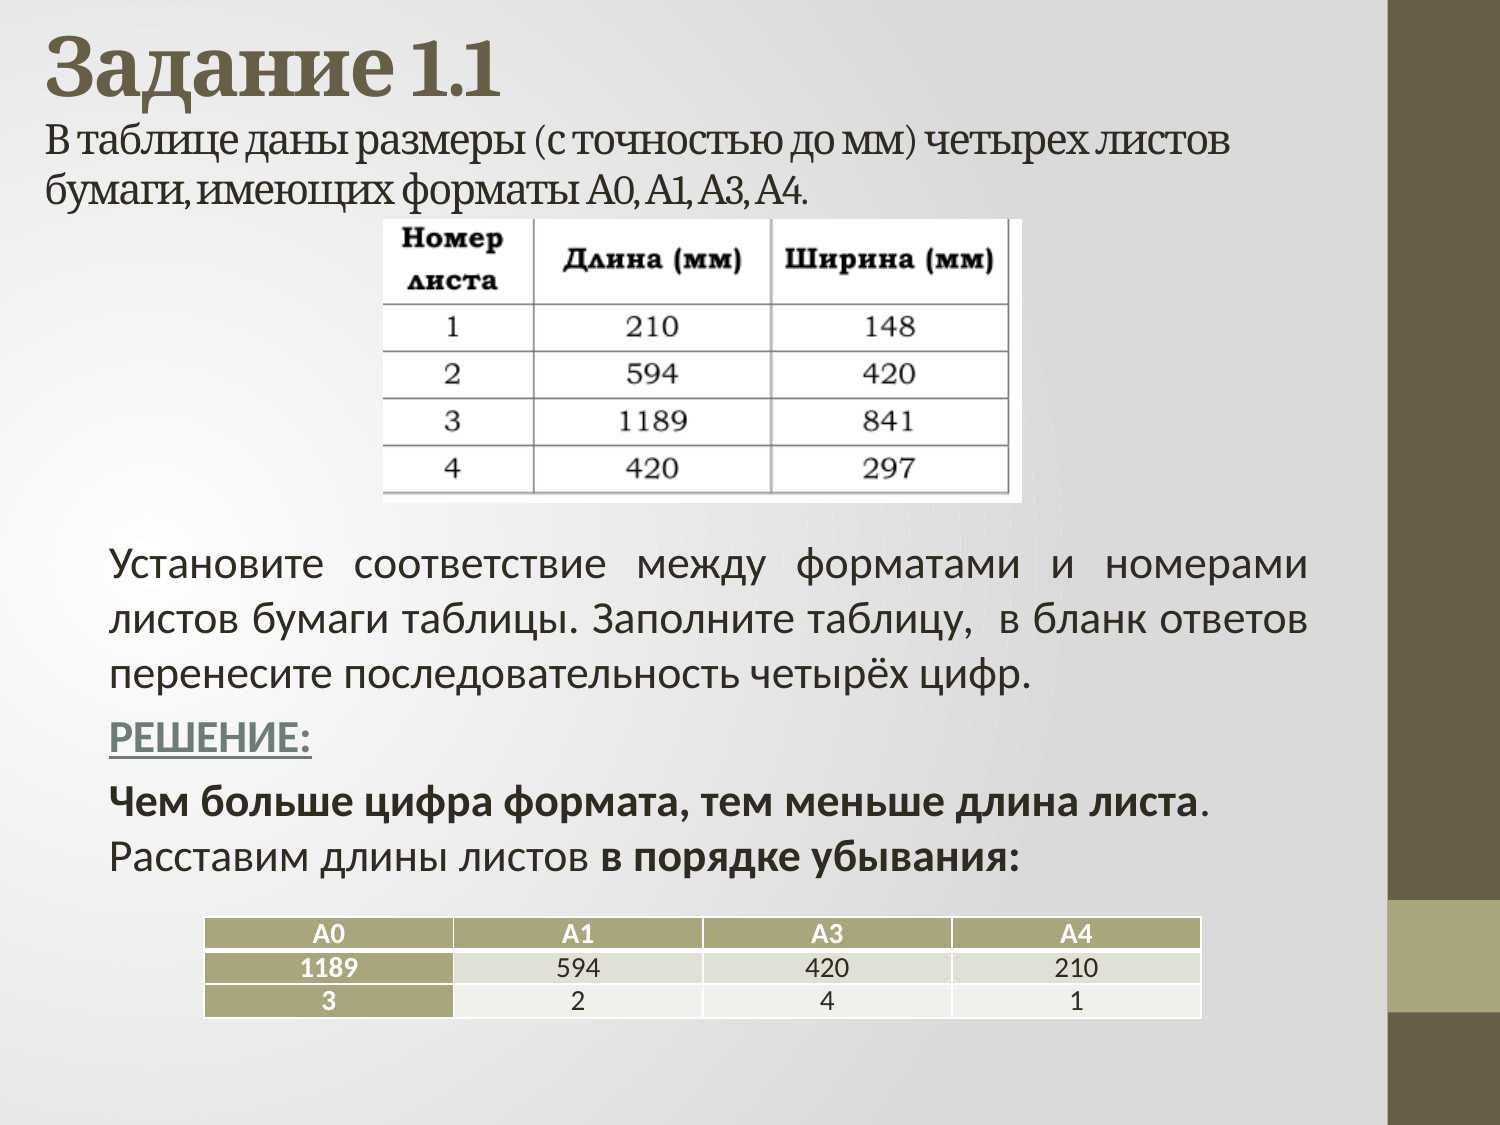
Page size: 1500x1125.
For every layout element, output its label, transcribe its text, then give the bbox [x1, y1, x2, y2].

table_header А4 [953, 918, 1200, 948]
table_cell 1 [953, 985, 1200, 1017]
list Установите соответствие между форматами и номерами листов бумаги таблицы. Заполните таблицу, в бланк ответов перенесите последовательность четырёх цифр. РЕШЕНИЕ: Чем больше цифра формата, тем меньше длина листа. Расставим длины листов в порядке убывания: [75, 525, 1325, 1050]
table_cell 1189 [205, 953, 453, 983]
table_cell 594 [454, 953, 702, 983]
table_cell 420 [704, 953, 951, 983]
table_cell 210 [953, 953, 1200, 983]
picture [383, 219, 1022, 504]
table_cell 2 [454, 985, 702, 1017]
table_cell 3 [205, 985, 453, 1017]
table_header А0 [205, 918, 453, 948]
table_header А1 [454, 918, 702, 948]
table_header А3 [704, 918, 951, 948]
title Задание 1.1 В таблице даны размеры (с точностью до мм) четырех листов бумаги, имеющих форматы А0, А1, А3, А4. [29, 19, 1339, 207]
table_cell 4 [704, 985, 951, 1017]
